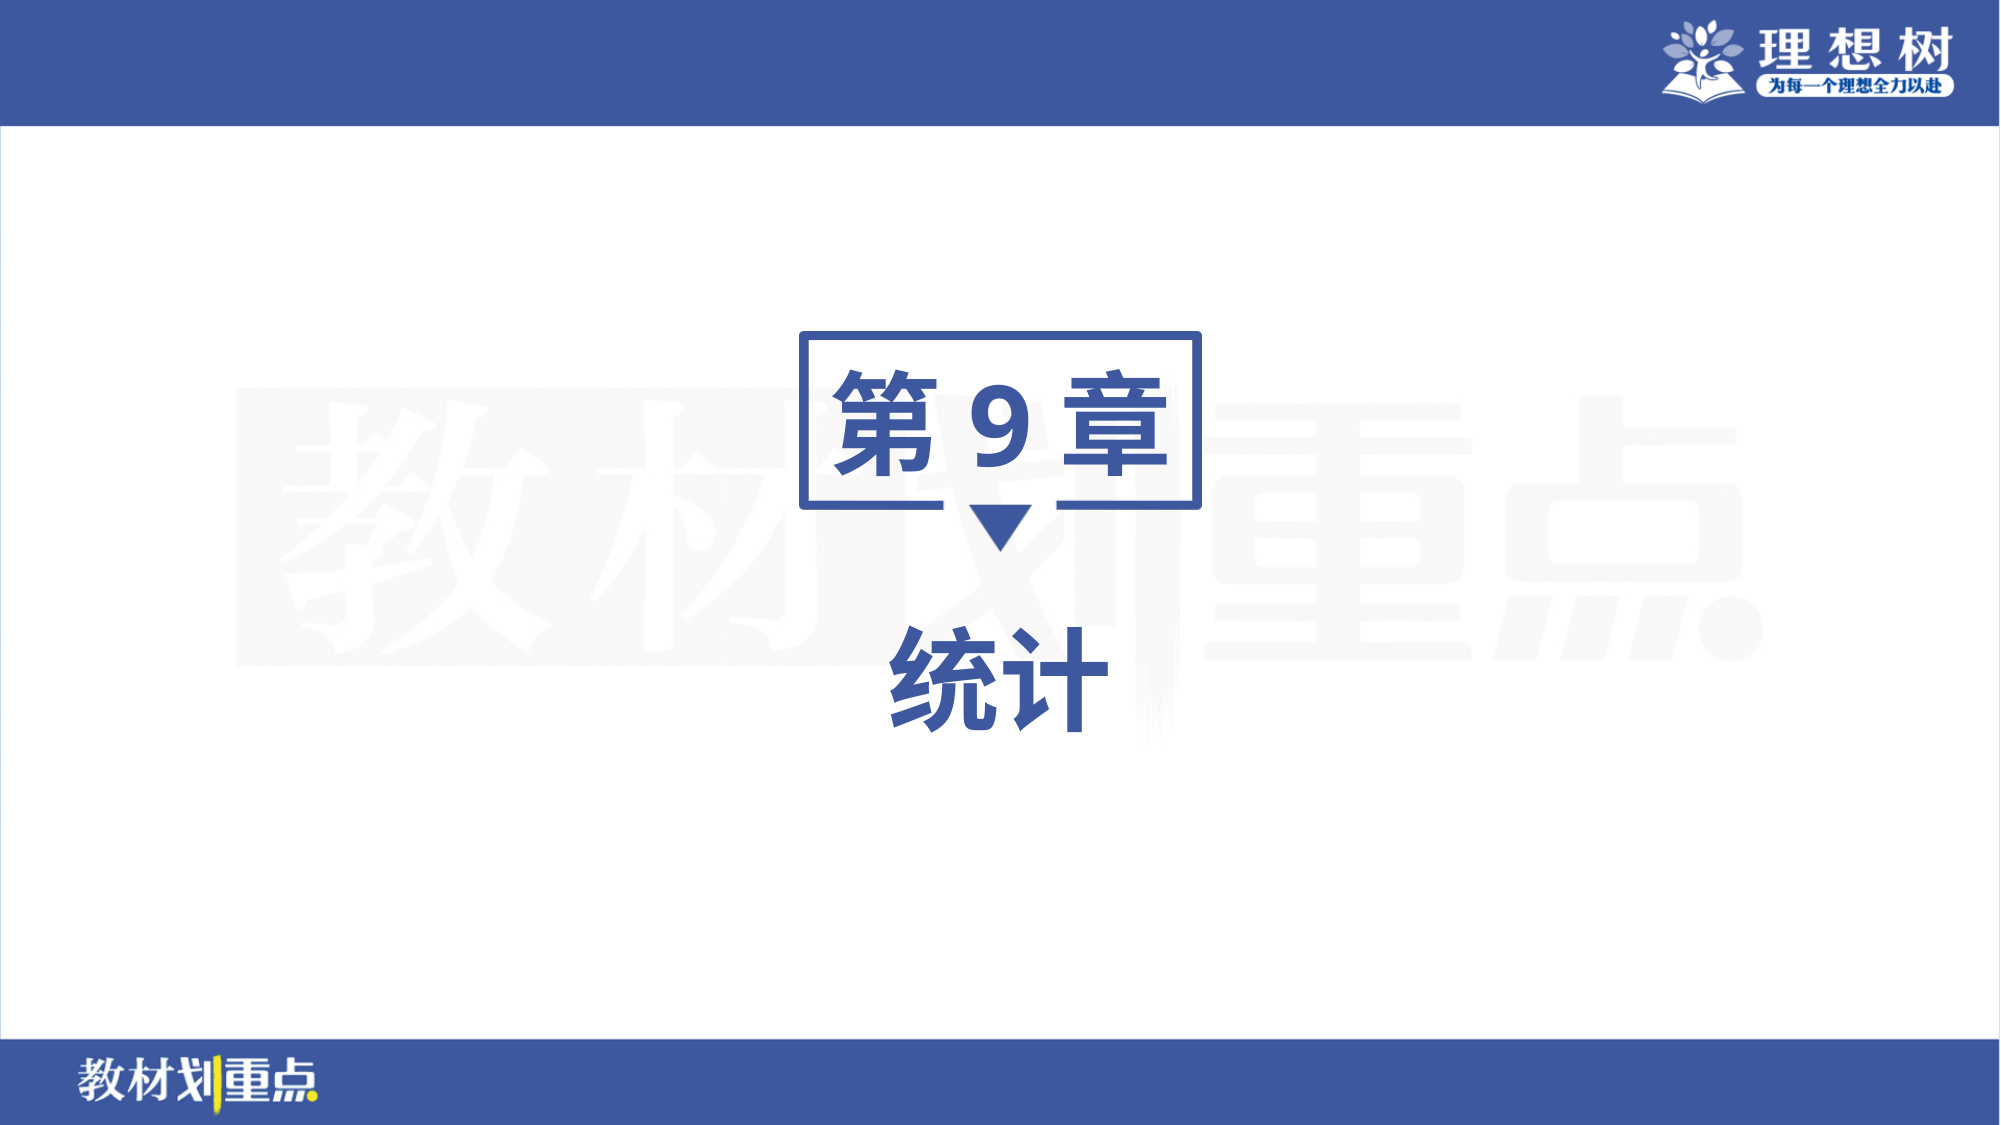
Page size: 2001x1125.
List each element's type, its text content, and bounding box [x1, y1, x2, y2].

text_box 统计 [0, 600, 2000, 752]
picture [0, 0, 2000, 600]
picture [0, 752, 2000, 1125]
